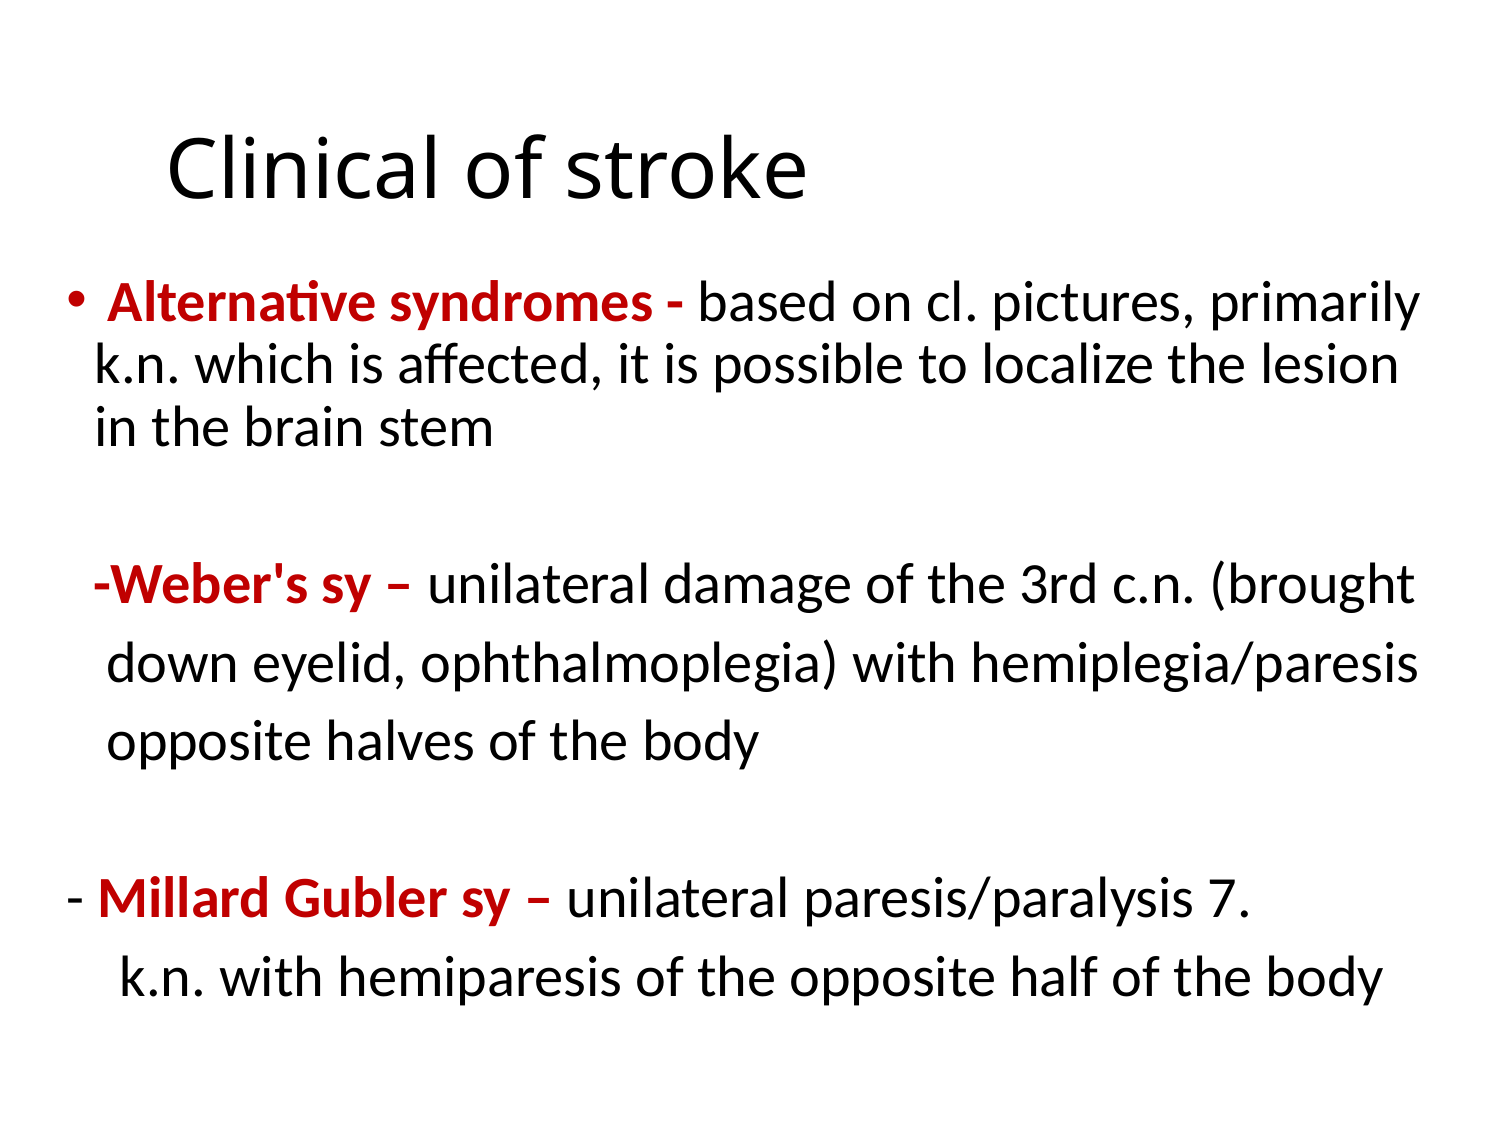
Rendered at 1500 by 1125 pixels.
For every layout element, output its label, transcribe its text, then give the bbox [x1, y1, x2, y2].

title Clinical of stroke [103, 59, 1397, 263]
list Alternative syndromes - based on cl. pictures, primarily k.n. which is affected, it is possible to localize the lesion in the brain stem -Weber's sy – unilateral damage of the 3rd c.n. (brought down eyelid, ophthalmoplegia) with hemiplegia/paresis opposite halves of the body - Millard Gubler sy – unilateral paresis/paralysis 7. k.n. with hemiparesis of the opposite half of the body [51, 263, 1449, 1089]
